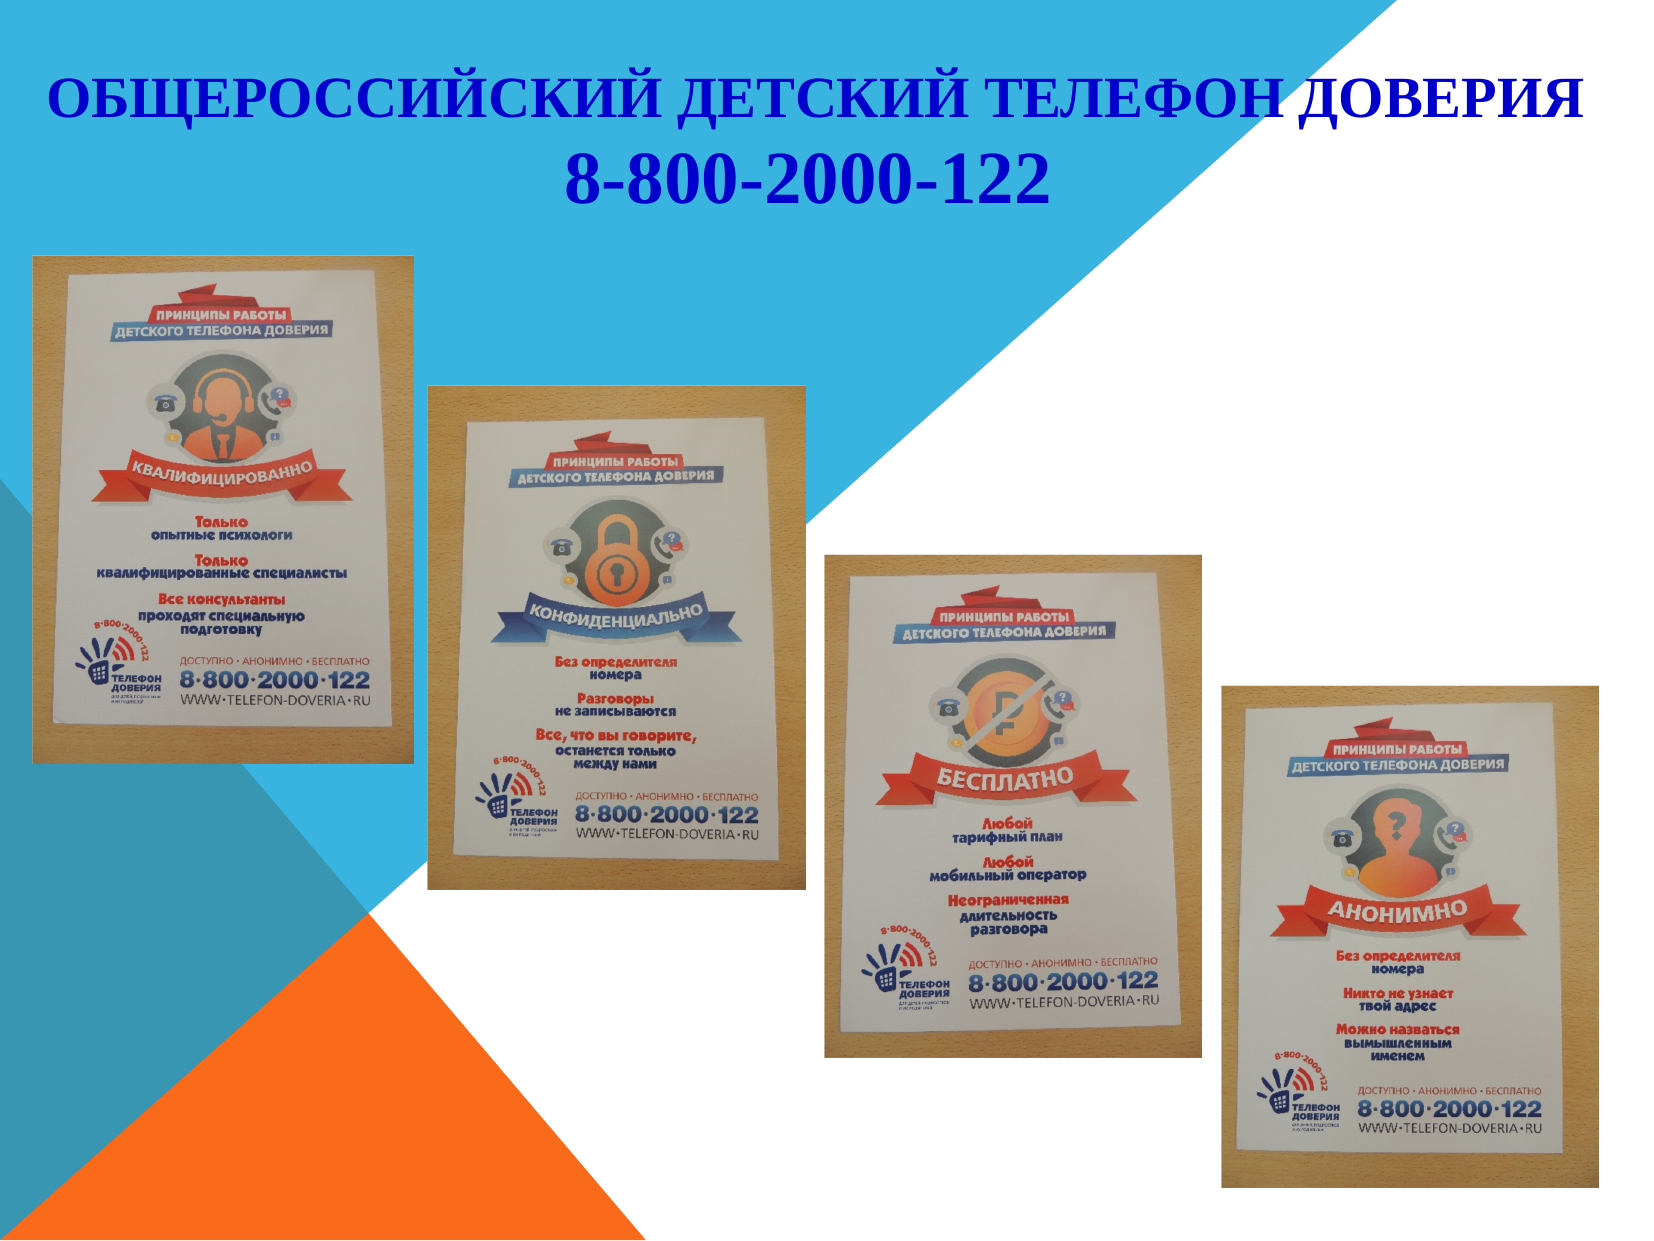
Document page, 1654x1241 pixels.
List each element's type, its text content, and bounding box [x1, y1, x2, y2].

picture [0, 256, 1654, 1187]
text_box Общероссийский детский телефон доверия 8-800-2000-122 [0, 45, 1627, 233]
